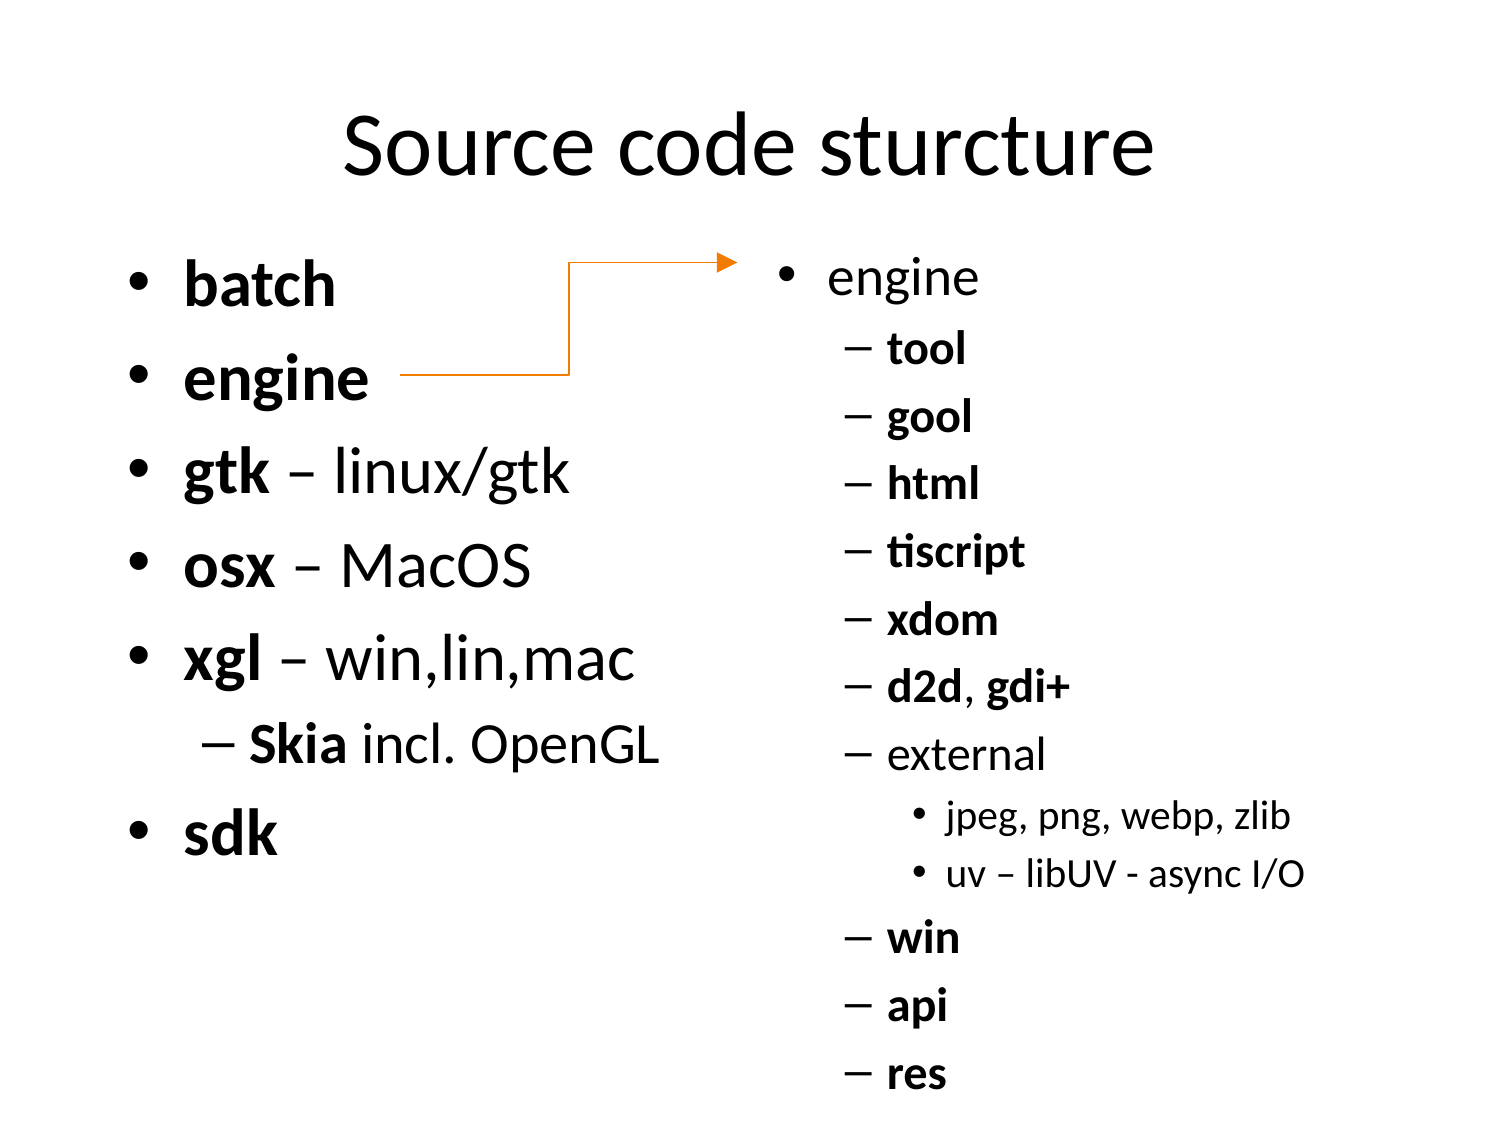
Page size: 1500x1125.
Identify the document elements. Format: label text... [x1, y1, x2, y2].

title Source code sturcture [75, 45, 1425, 233]
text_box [399, 262, 738, 376]
list batch engine gtk – linux/gtk osx – MacOS xgl – win,lin,mac Skia incl. OpenGL sdk [112, 232, 738, 1108]
text_box engine tool gool html tiscript xdom d2d, gdi+ external jpeg, png, webp, zlib uv – libUV - async I/O win api res [762, 232, 1412, 1108]
